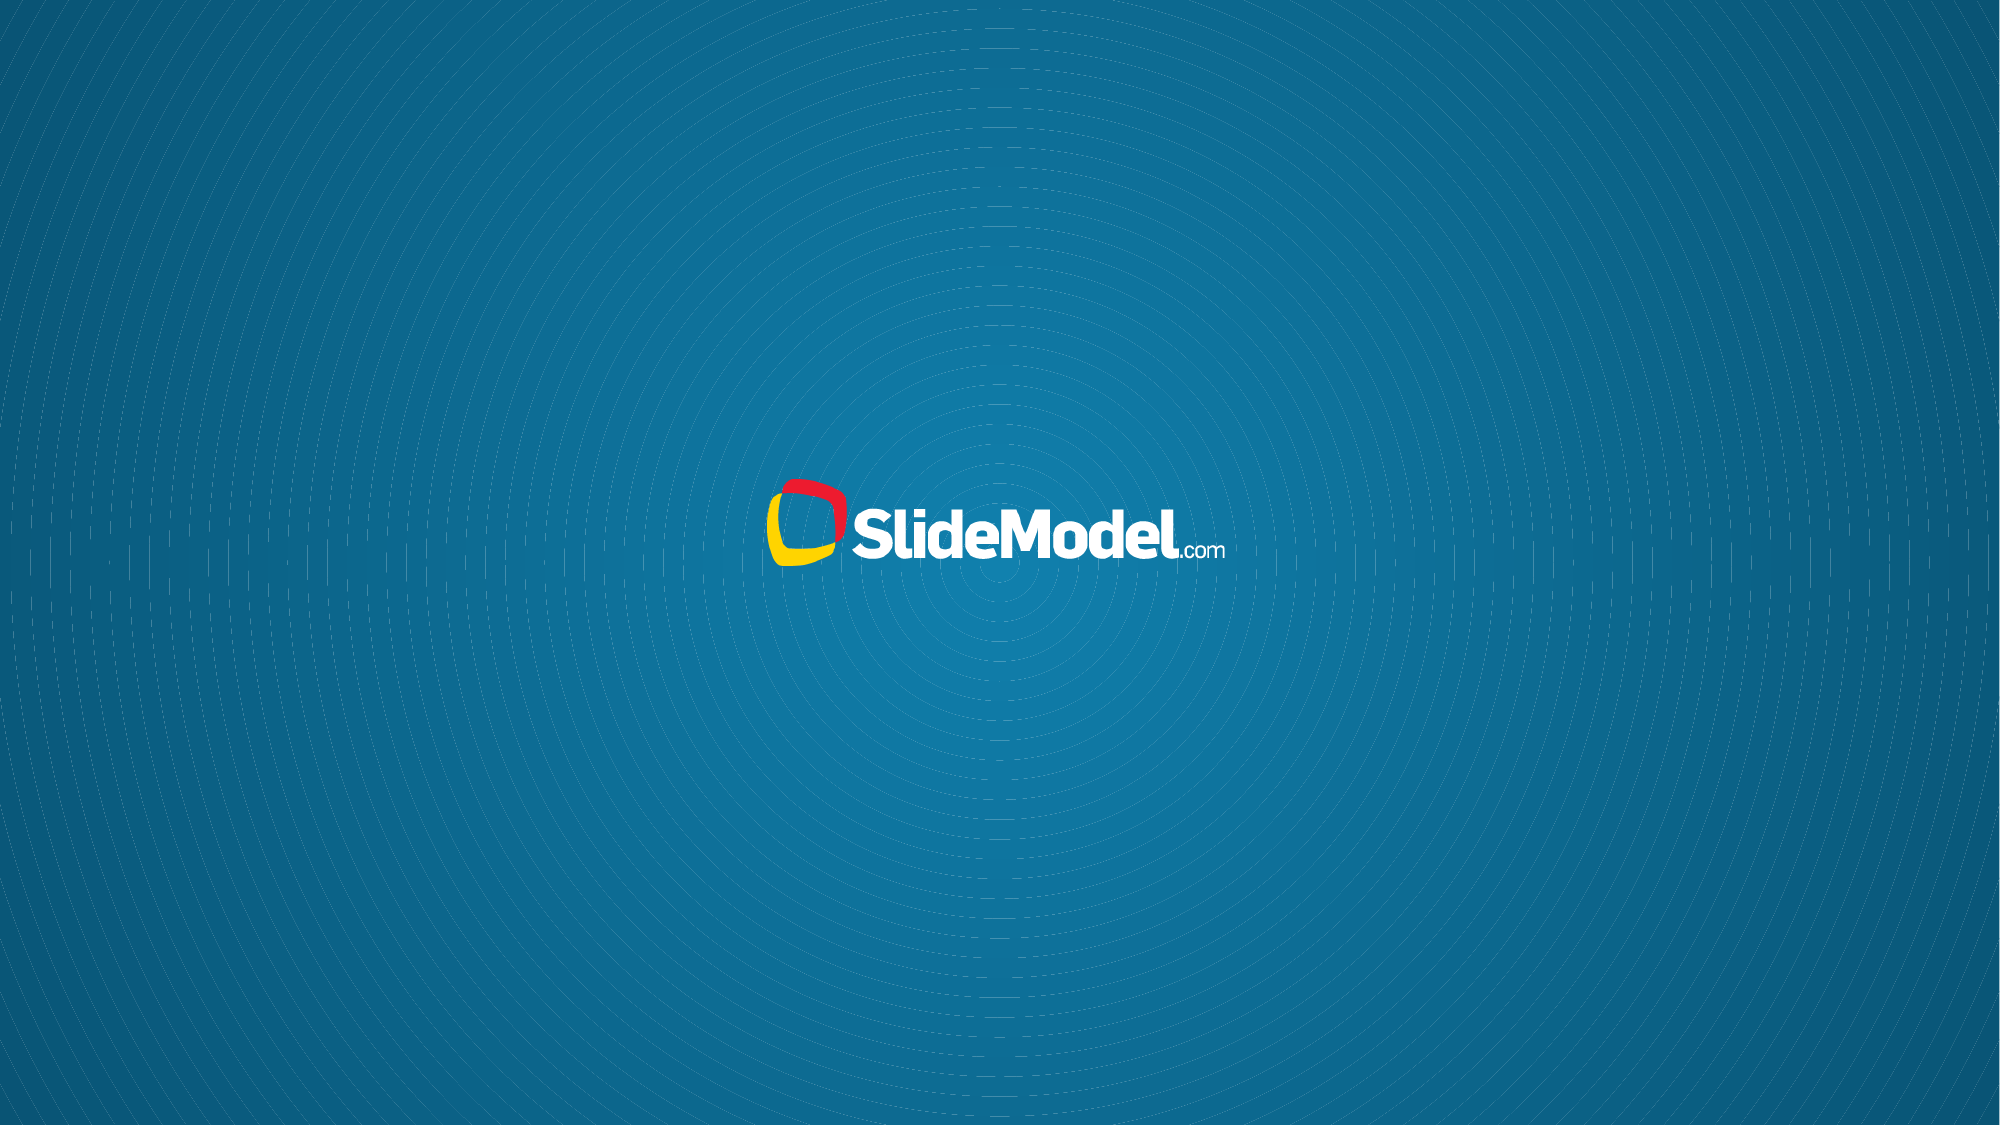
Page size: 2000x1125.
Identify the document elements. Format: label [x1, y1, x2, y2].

picture [766, 478, 1225, 567]
